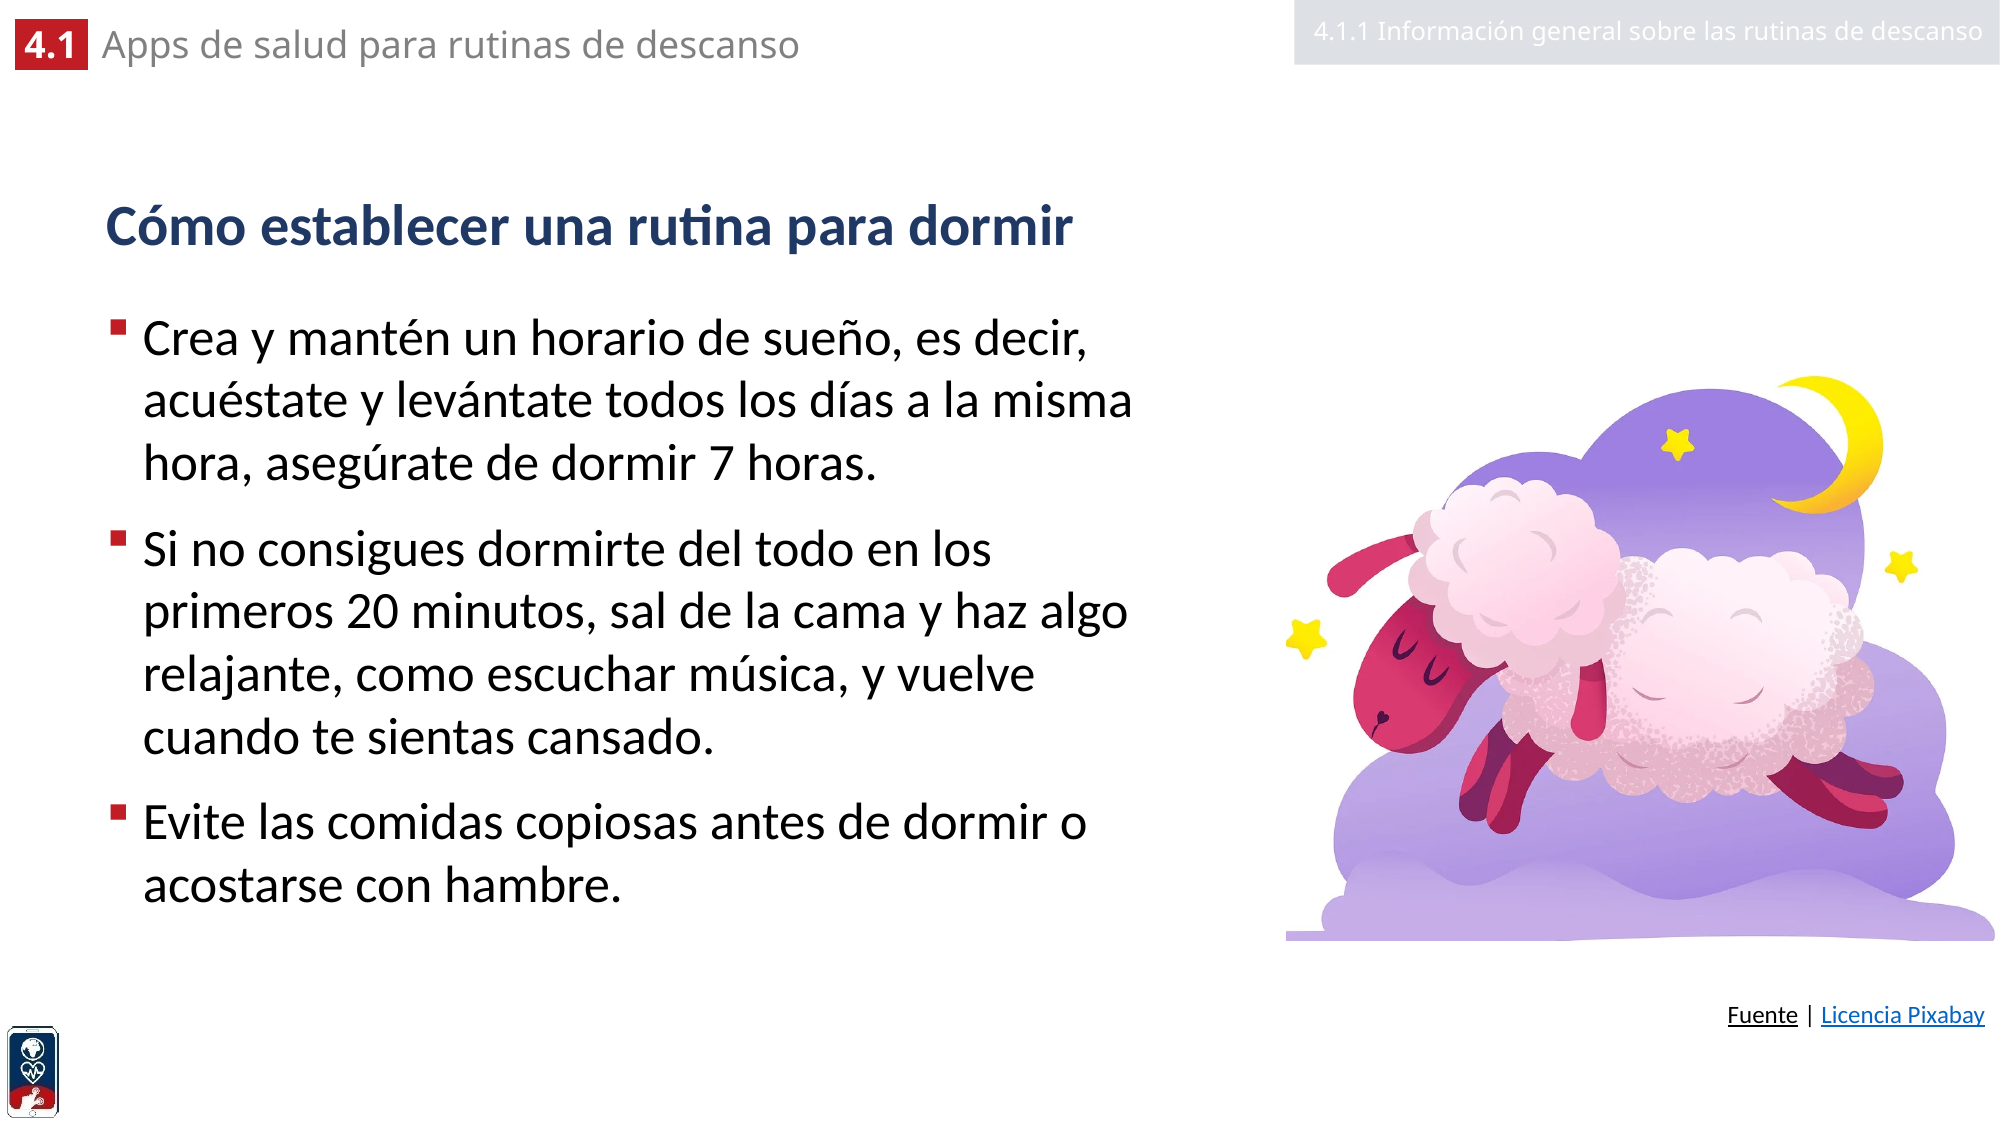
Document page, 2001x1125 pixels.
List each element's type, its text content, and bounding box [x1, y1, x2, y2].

text_box 4.1.1 Información general sobre las rutinas de descanso [1294, 0, 2000, 65]
list Crea y mantén un horario de sueño, es decir, acuéstate y levántate todos los días a la misma hora, asegúrate de dormir 7 horas. Si no consigues dormirte del todo en los primeros 20 minutos, sal de la cama y haz algo relajante, como escuchar música, y vuelve cuando te sientas cansado. Evite las comidas copiosas antes de dormir o acostarse con hambre. [91, 295, 1199, 926]
title Cómo establecer una rutina para dormir [91, 177, 1906, 277]
picture [1286, 374, 2000, 941]
picture [7, 1026, 59, 1118]
text_box Fuente | Licencia Pixabay [1604, 991, 2000, 1036]
